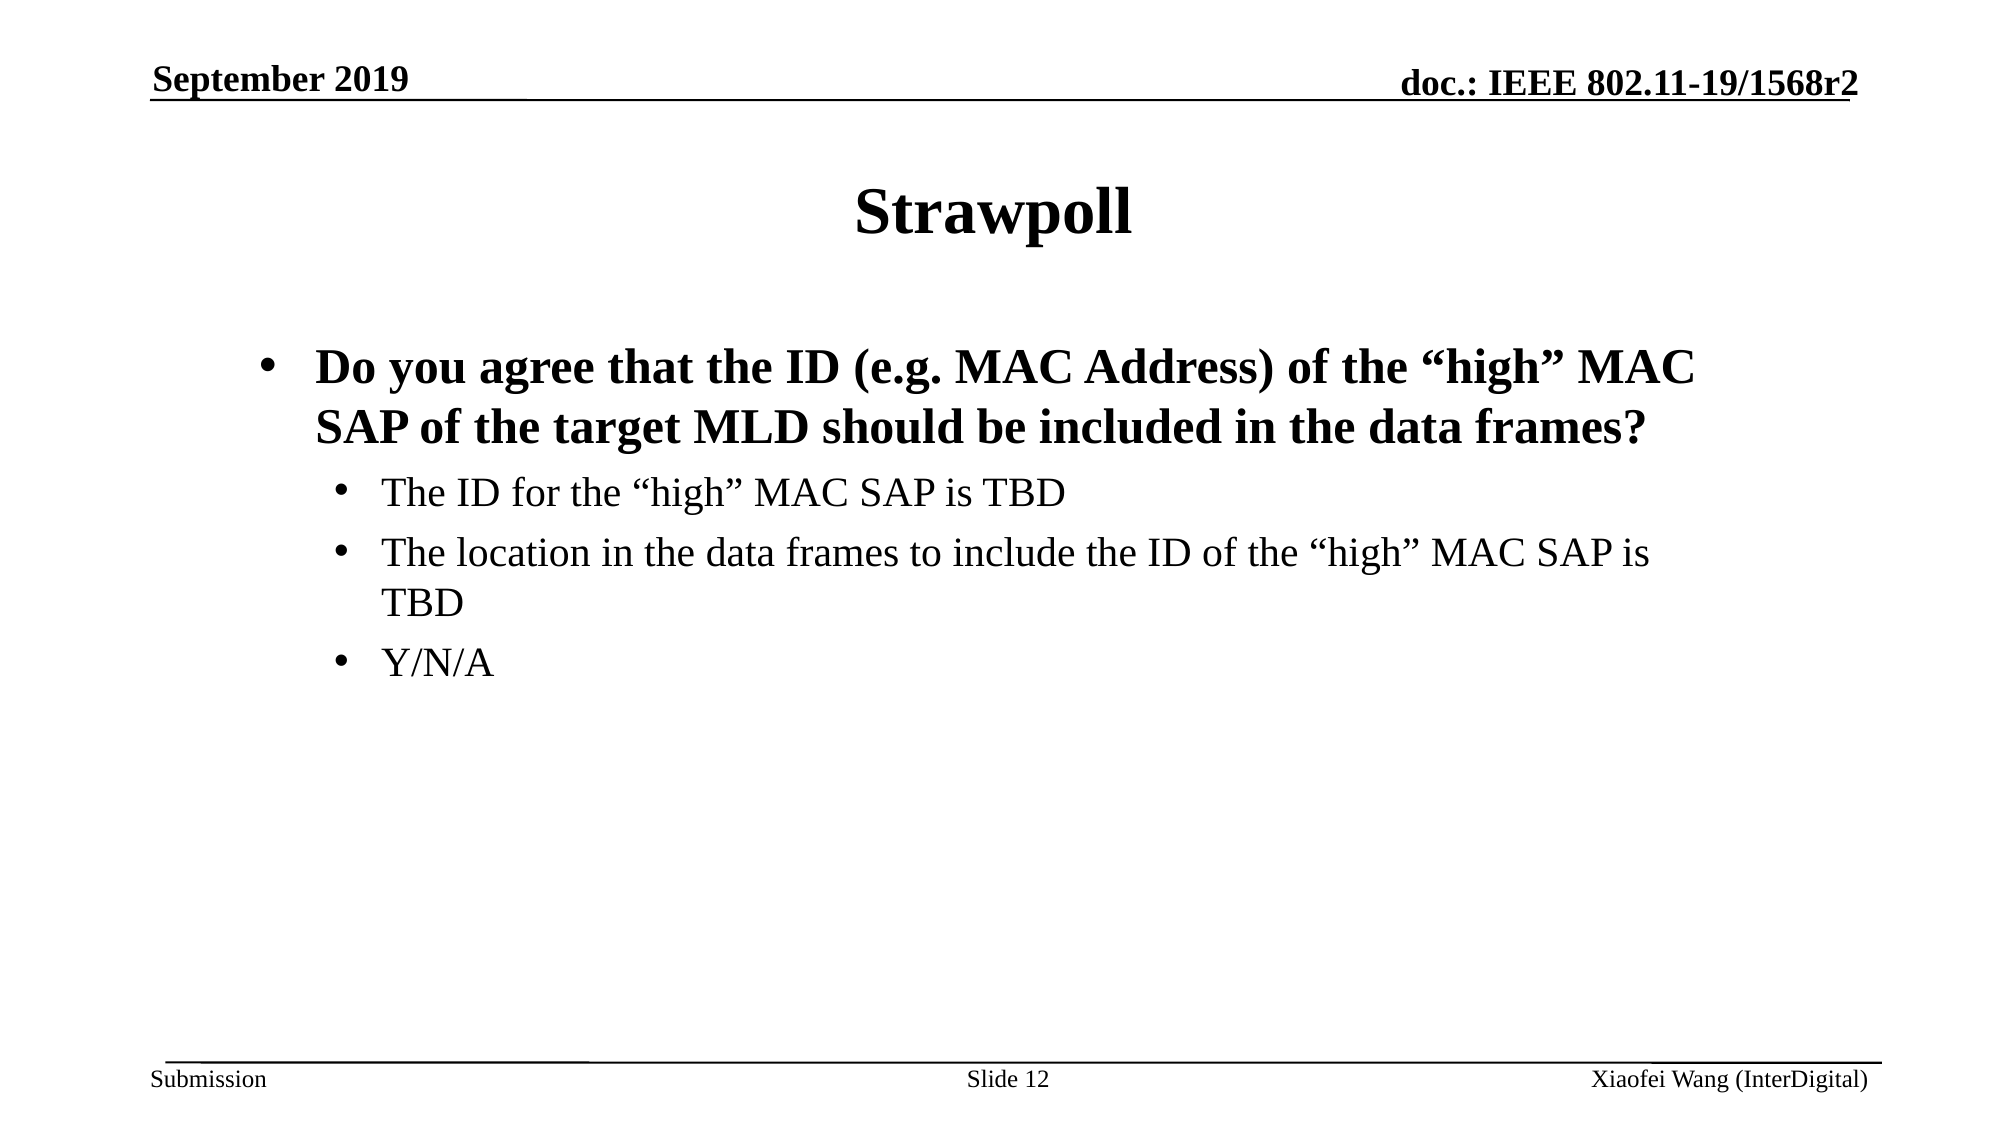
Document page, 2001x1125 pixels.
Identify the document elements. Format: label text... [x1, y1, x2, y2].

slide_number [152, 54, 563, 100]
slide_number Slide 12 [950, 1061, 1067, 1123]
list Do you agree that the ID (e.g. MAC Address) of the “high” MAC SAP of the target MLD should be included in the data frames? The ID for the “high” MAC SAP is TBD The location in the data frames to include the ID of the “high” MAC SAP is TBD Y/N/A [243, 253, 1721, 929]
footer Xiaofei Wang (InterDigital) [1171, 1061, 1869, 1093]
title Strawpoll [356, 119, 1632, 253]
